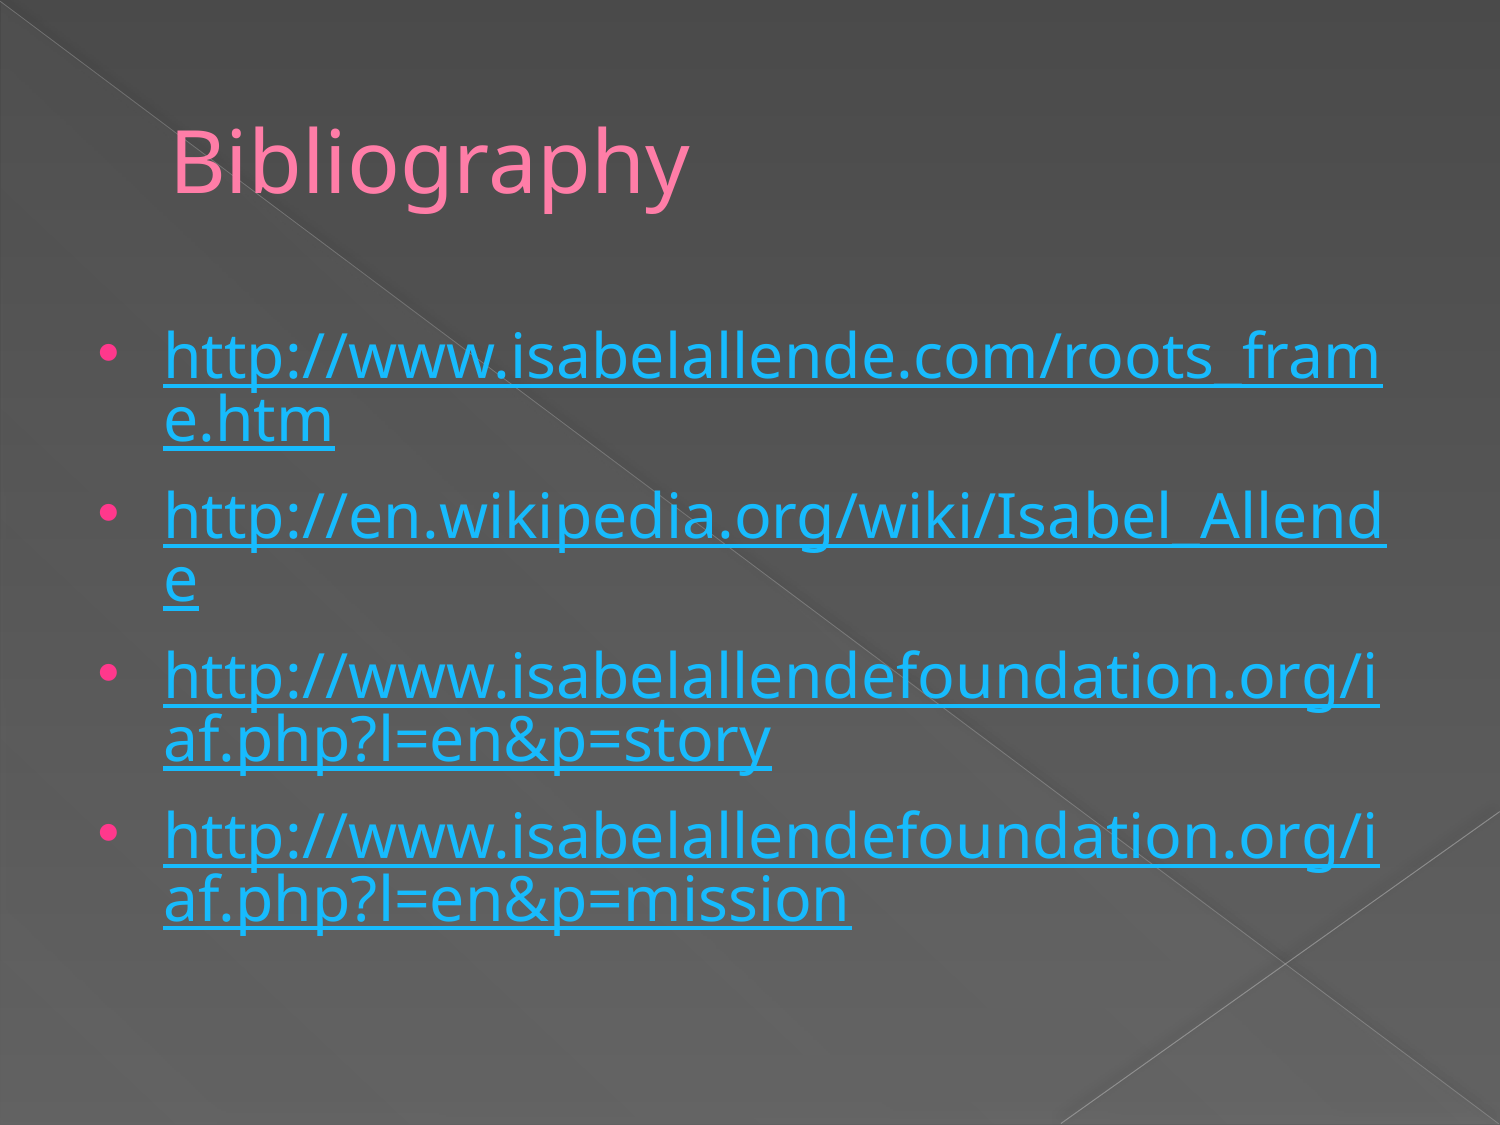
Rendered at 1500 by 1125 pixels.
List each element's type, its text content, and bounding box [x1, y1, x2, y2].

list http://www.isabelallende.com/roots_frame.htm http://en.wikipedia.org/wiki/Isabel_Allende http://www.isabelallendefoundation.org/iaf.php?l=en&p=story http://www.isabelallendefoundation.org/iaf.php?l=en&p=mission [75, 308, 1425, 1059]
title Bibliography [75, 43, 1425, 274]
